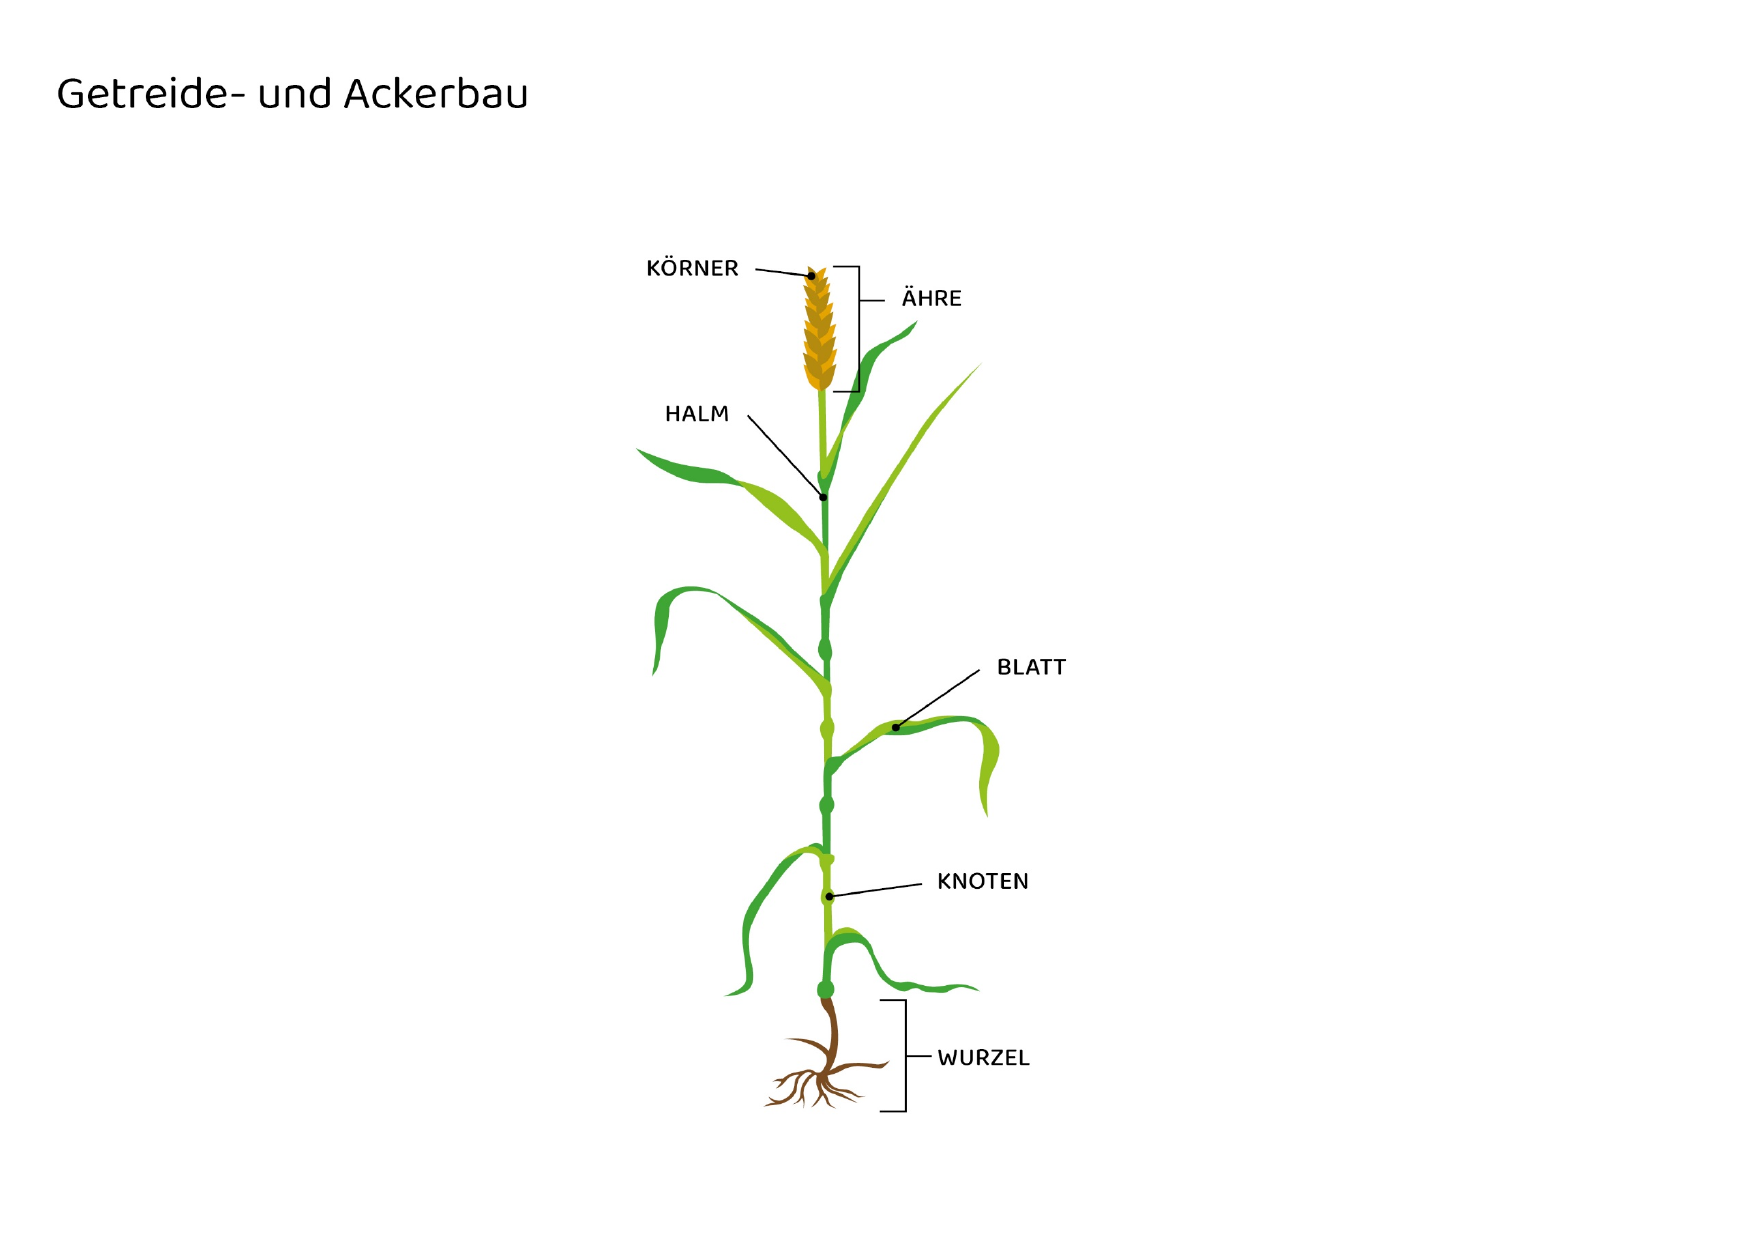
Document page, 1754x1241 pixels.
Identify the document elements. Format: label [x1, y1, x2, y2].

picture [0, 0, 1650, 1167]
